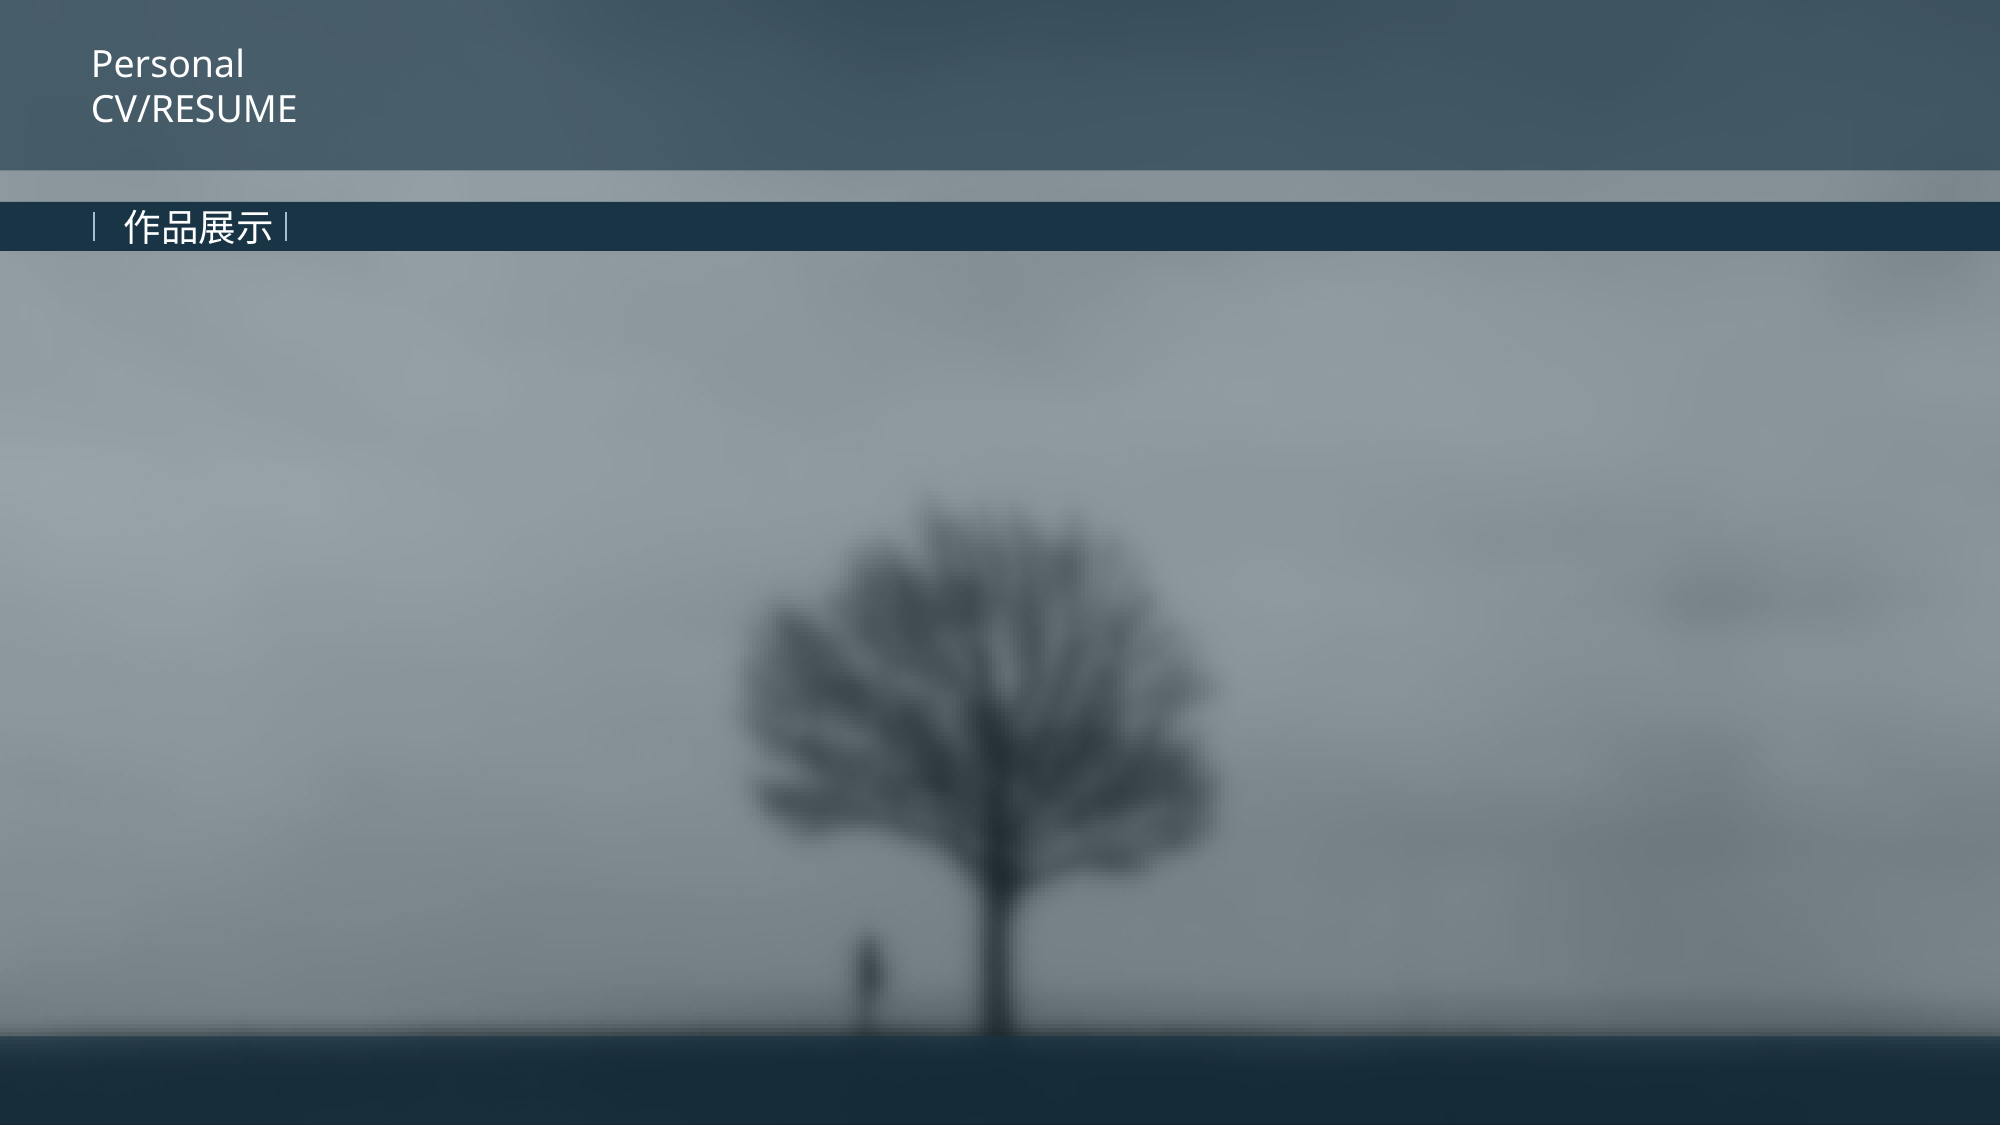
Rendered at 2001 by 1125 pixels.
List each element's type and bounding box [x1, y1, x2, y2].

picture [0, 171, 2000, 1125]
text_box [0, 0, 2000, 171]
